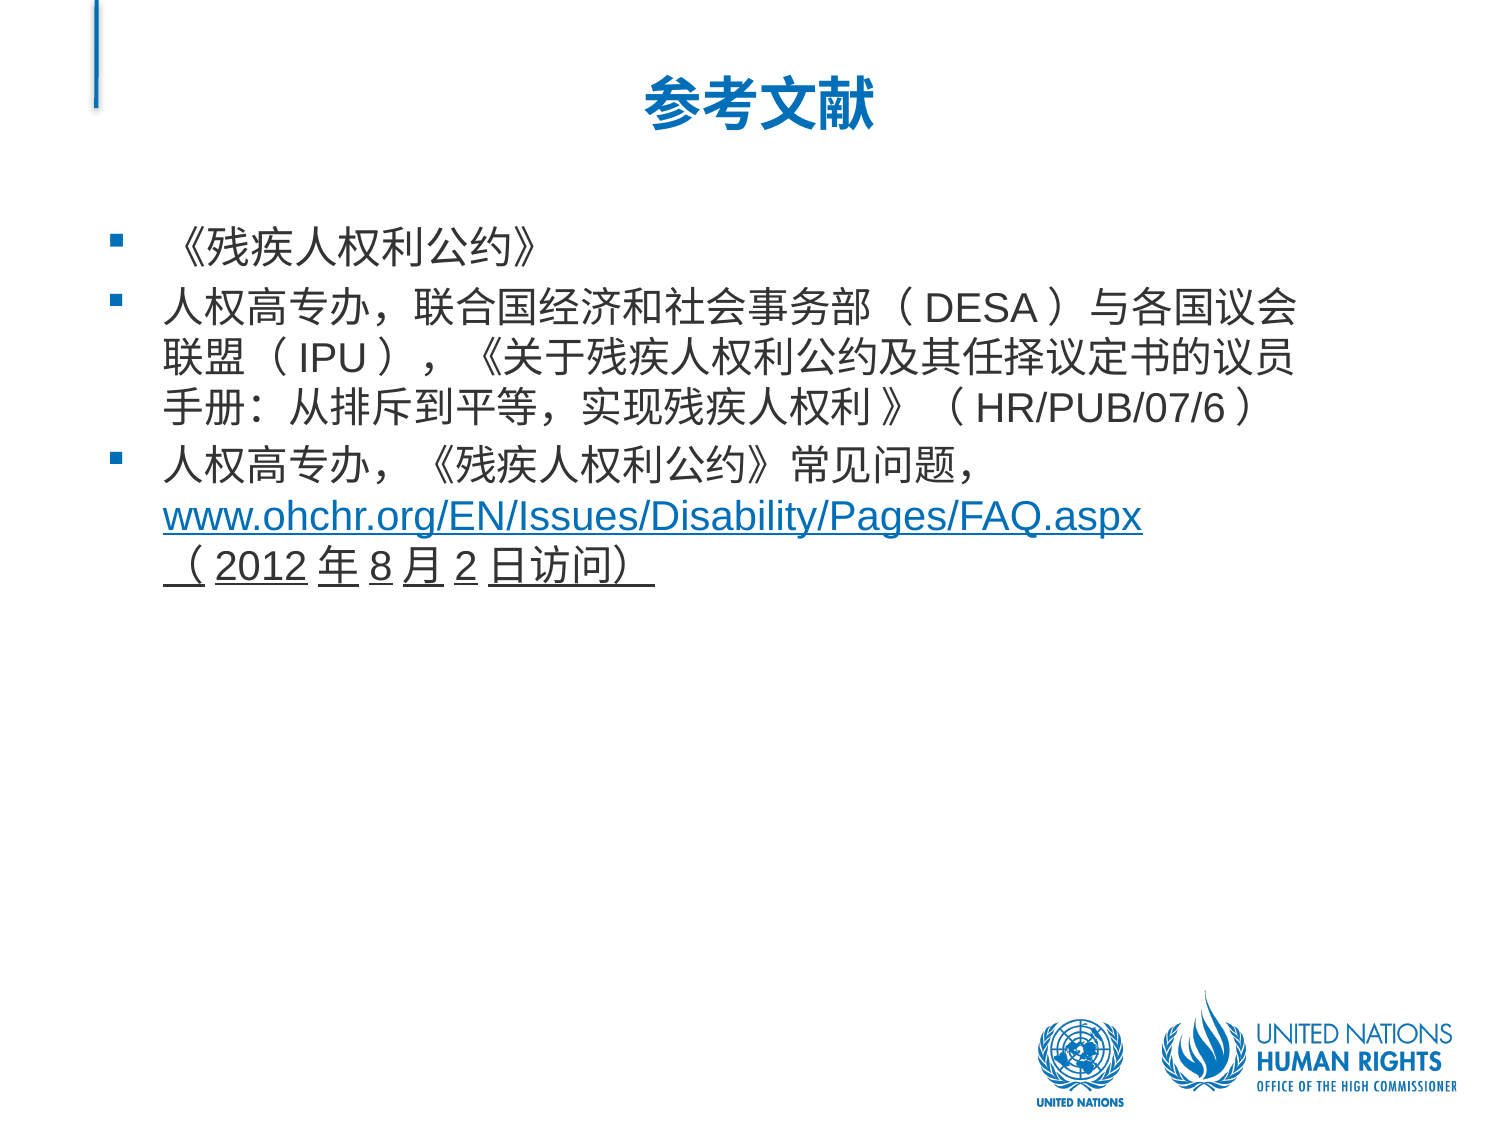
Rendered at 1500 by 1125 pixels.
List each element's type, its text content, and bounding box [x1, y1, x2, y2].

picture [1037, 990, 1457, 1107]
list 《残疾人权利公约》 人权高专办，联合国经济和社会事务部（DESA）与各国议会联盟（IPU），《关于残疾人权利公约及其任择议定书的议员手册：从排斥到平等，实现残疾人权利 》（HR/PUB/07/6） 人权高专办，《残疾人权利公约》常见问题， www.ohchr.org/EN/Issues/Disability/Pages/FAQ.aspx （2012年8月2日访问） [91, 212, 1319, 827]
title 参考文献 [57, 59, 1463, 248]
